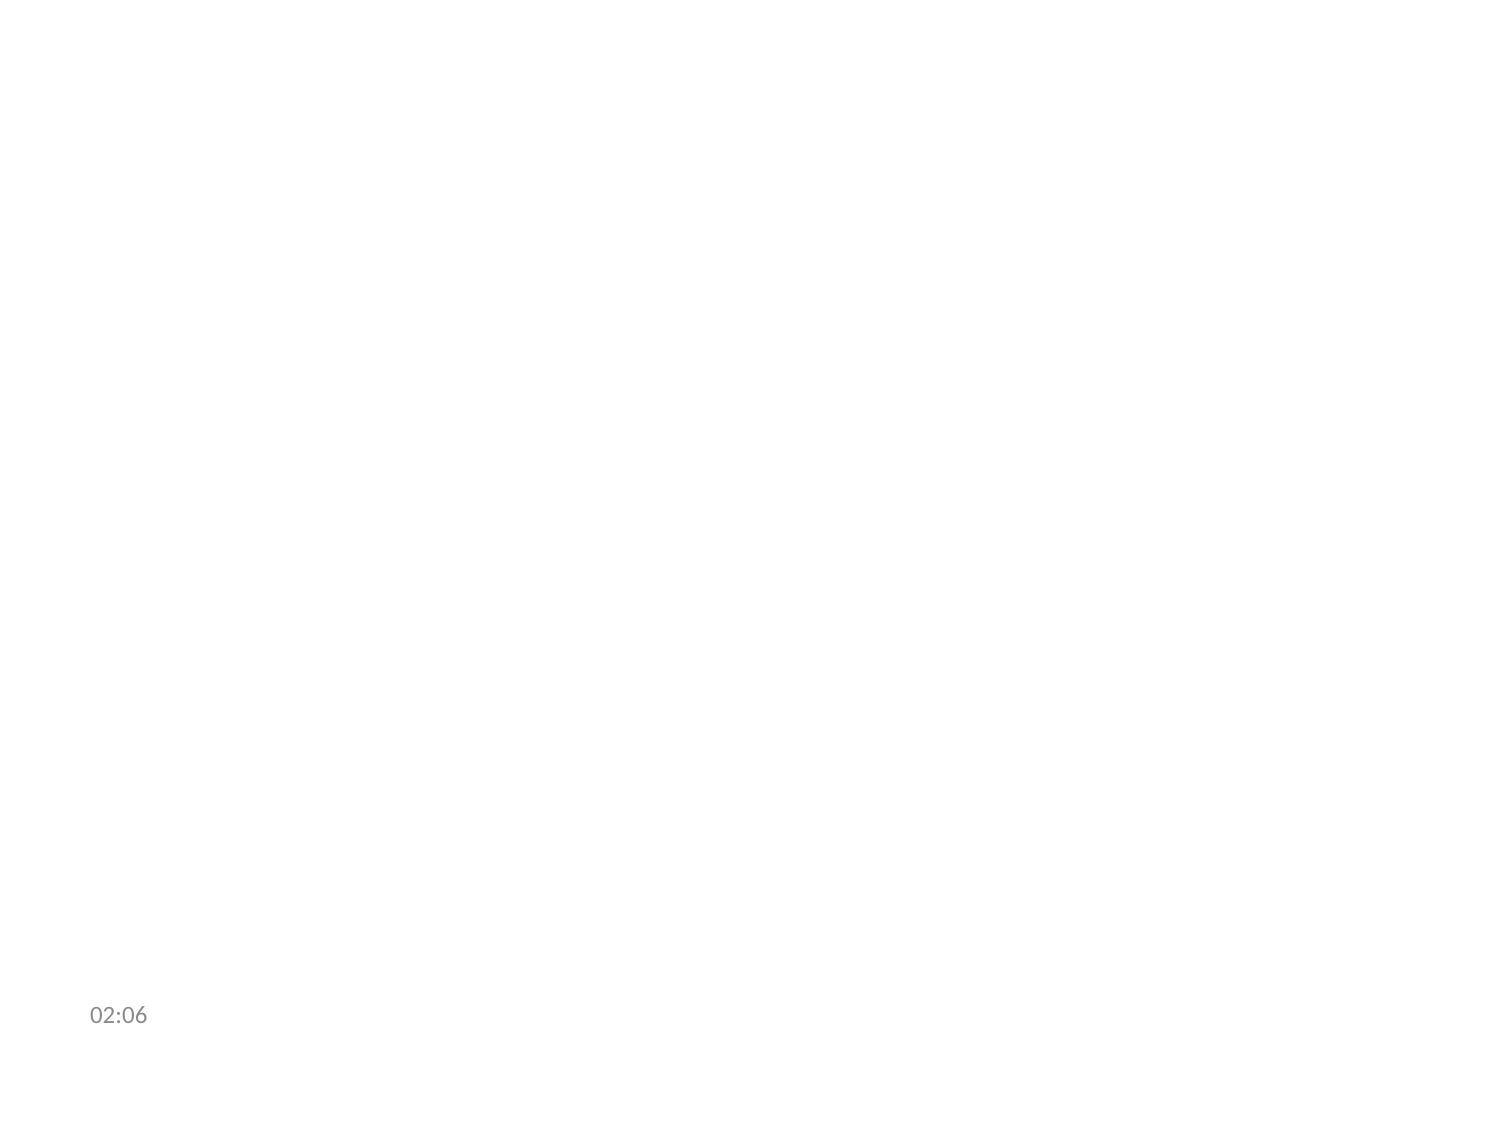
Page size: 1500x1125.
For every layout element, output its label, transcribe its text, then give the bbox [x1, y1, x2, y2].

text_box 15:35 [75, 983, 425, 1044]
